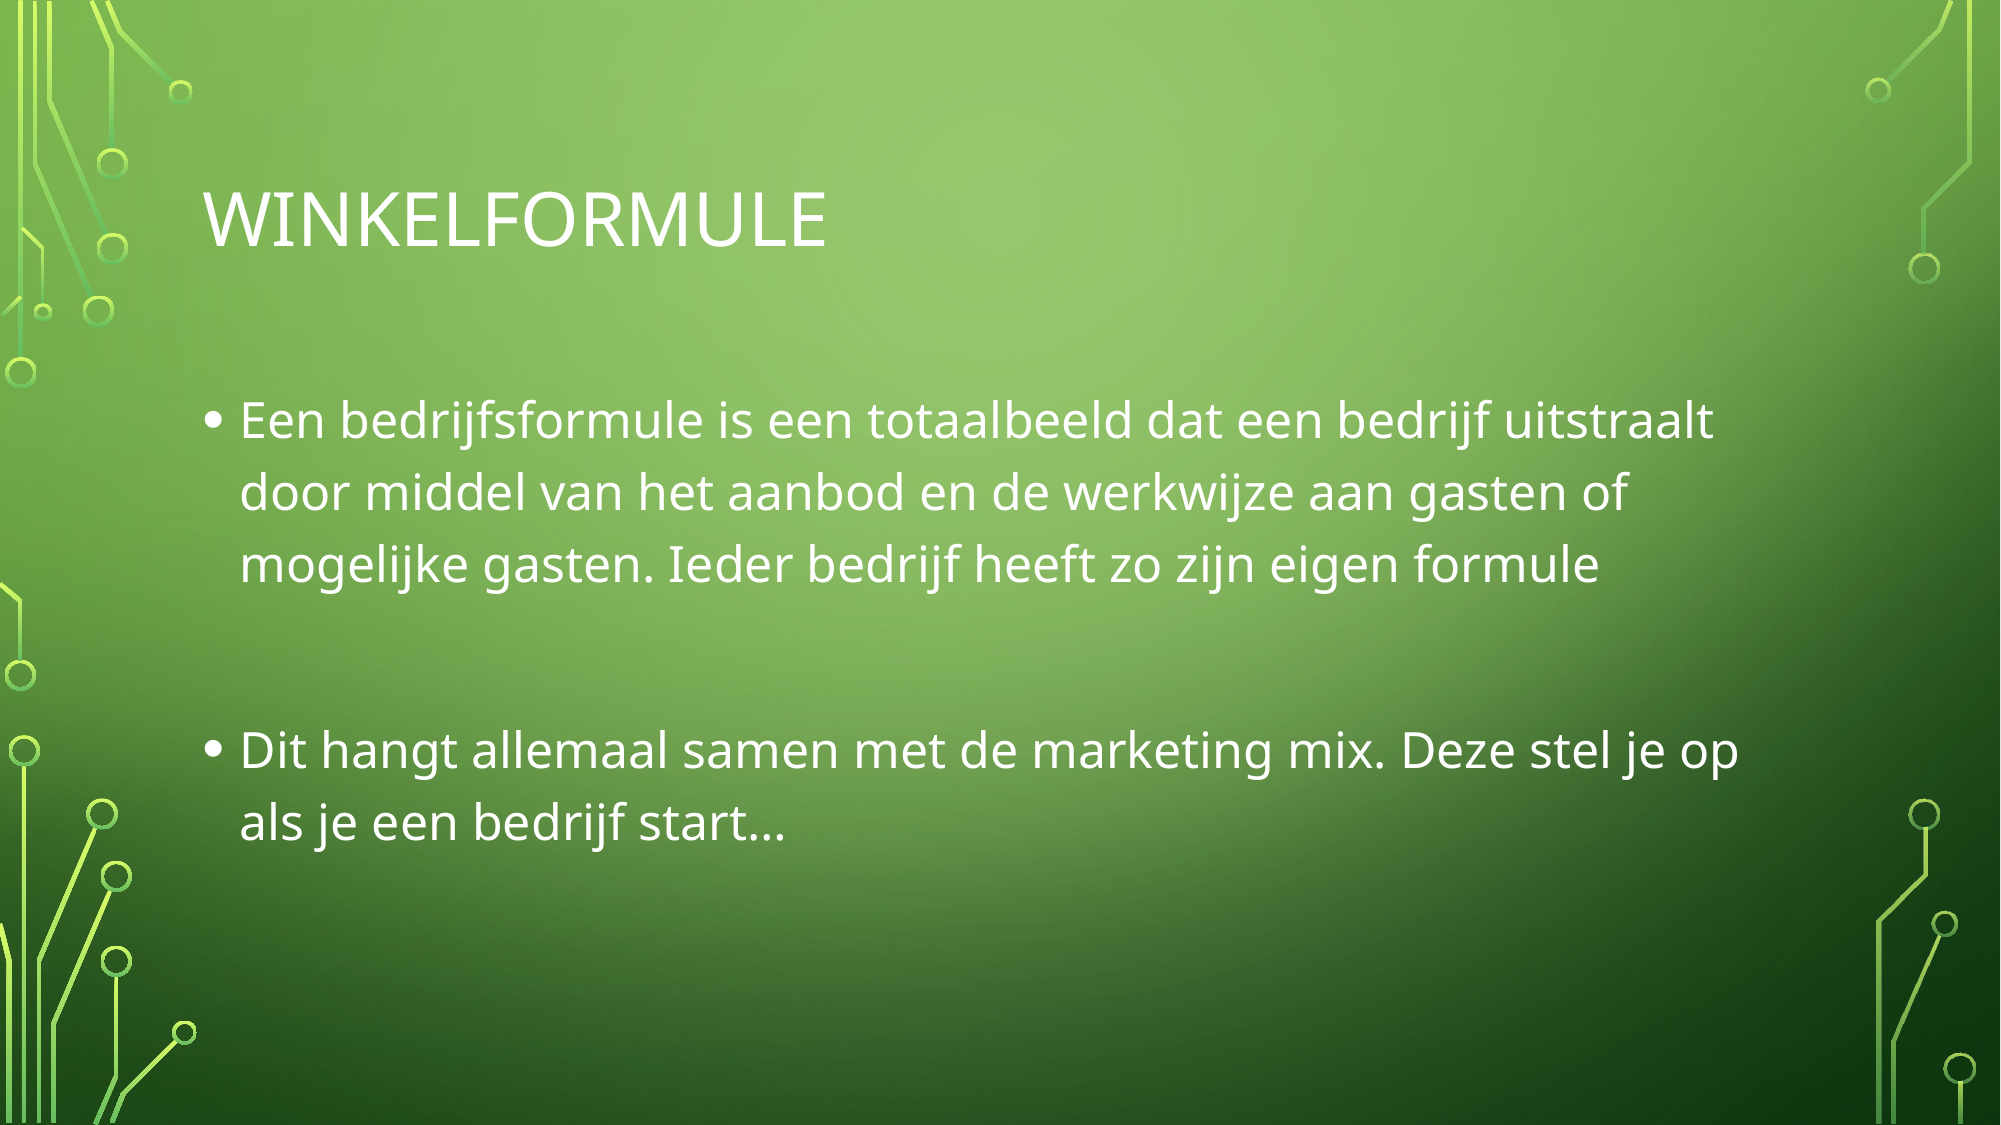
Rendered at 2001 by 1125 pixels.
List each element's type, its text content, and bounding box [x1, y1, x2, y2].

list Een bedrijfsformule is een totaalbeeld dat een bedrijf uitstraalt door middel van het aanbod en de werkwijze aan gasten of mogelijke gasten. Ieder bedrijf heeft zo zijn eigen formule Dit hangt allemaal samen met de marketing mix. Deze stel je op als je een bedrijf start… [187, 369, 1813, 950]
title Winkelformule [187, 101, 1813, 344]
